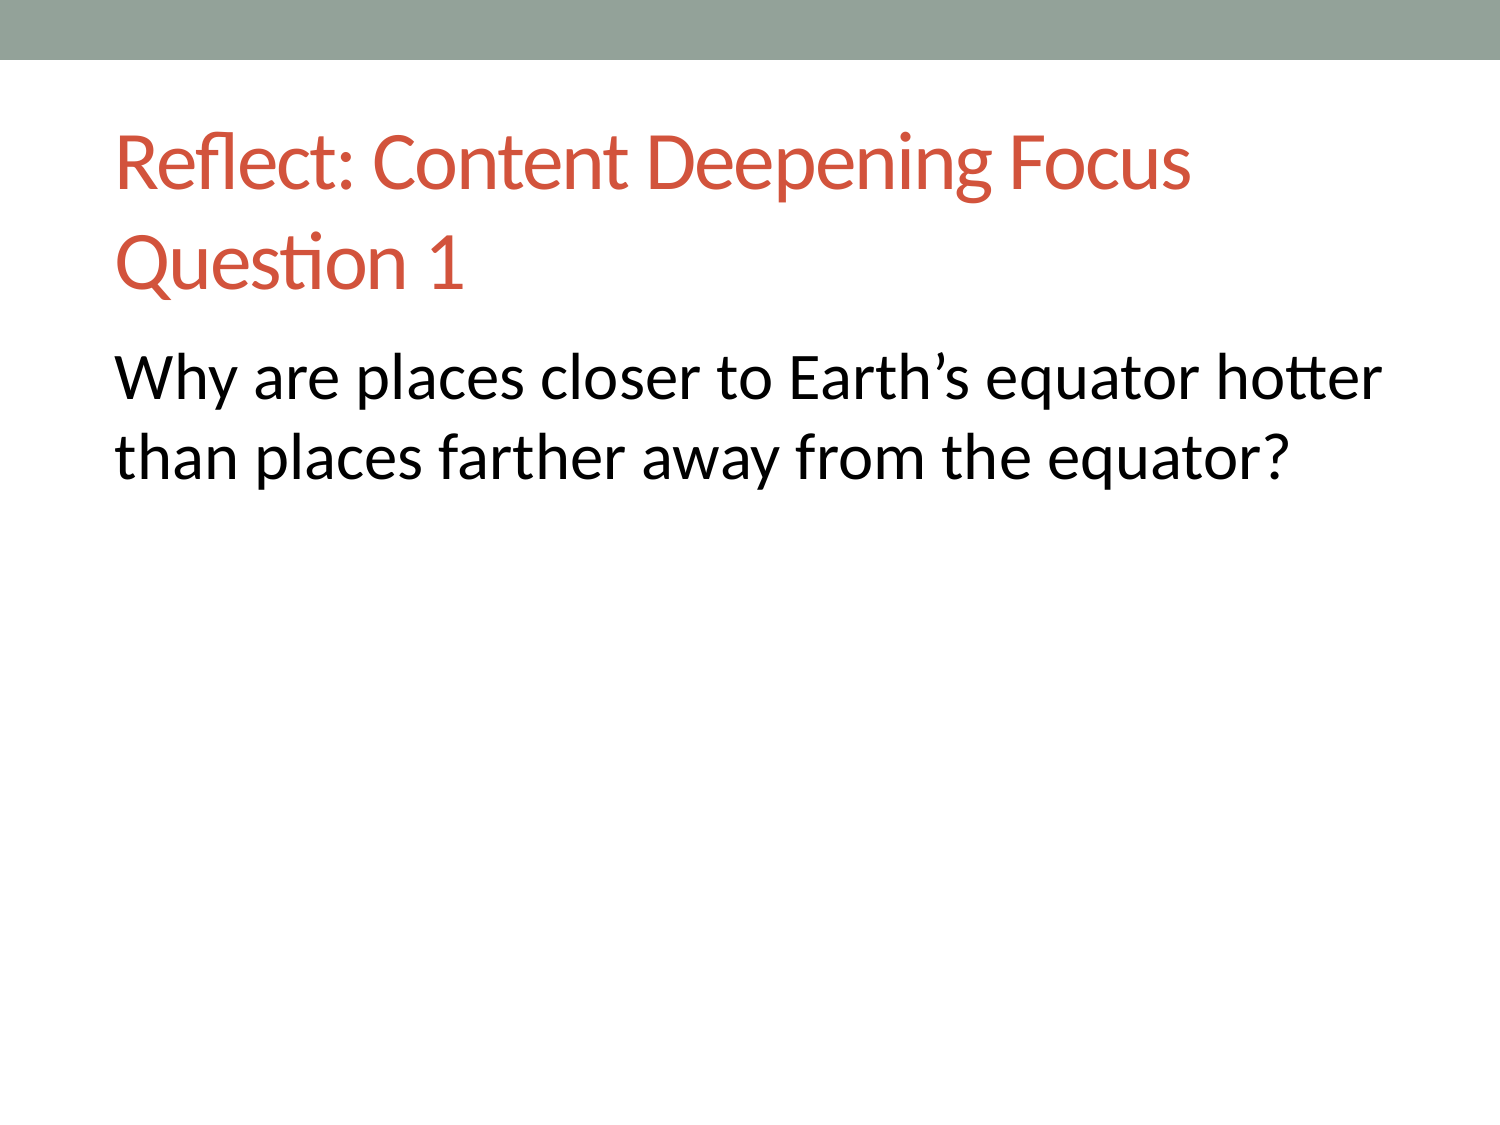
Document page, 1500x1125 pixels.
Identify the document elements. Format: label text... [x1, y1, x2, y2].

list Why are places closer to Earth’s equator hotter than places farther away from the equator? [99, 324, 1425, 988]
title Reflect: Content Deepening Focus Question 1 [99, 125, 1425, 288]
